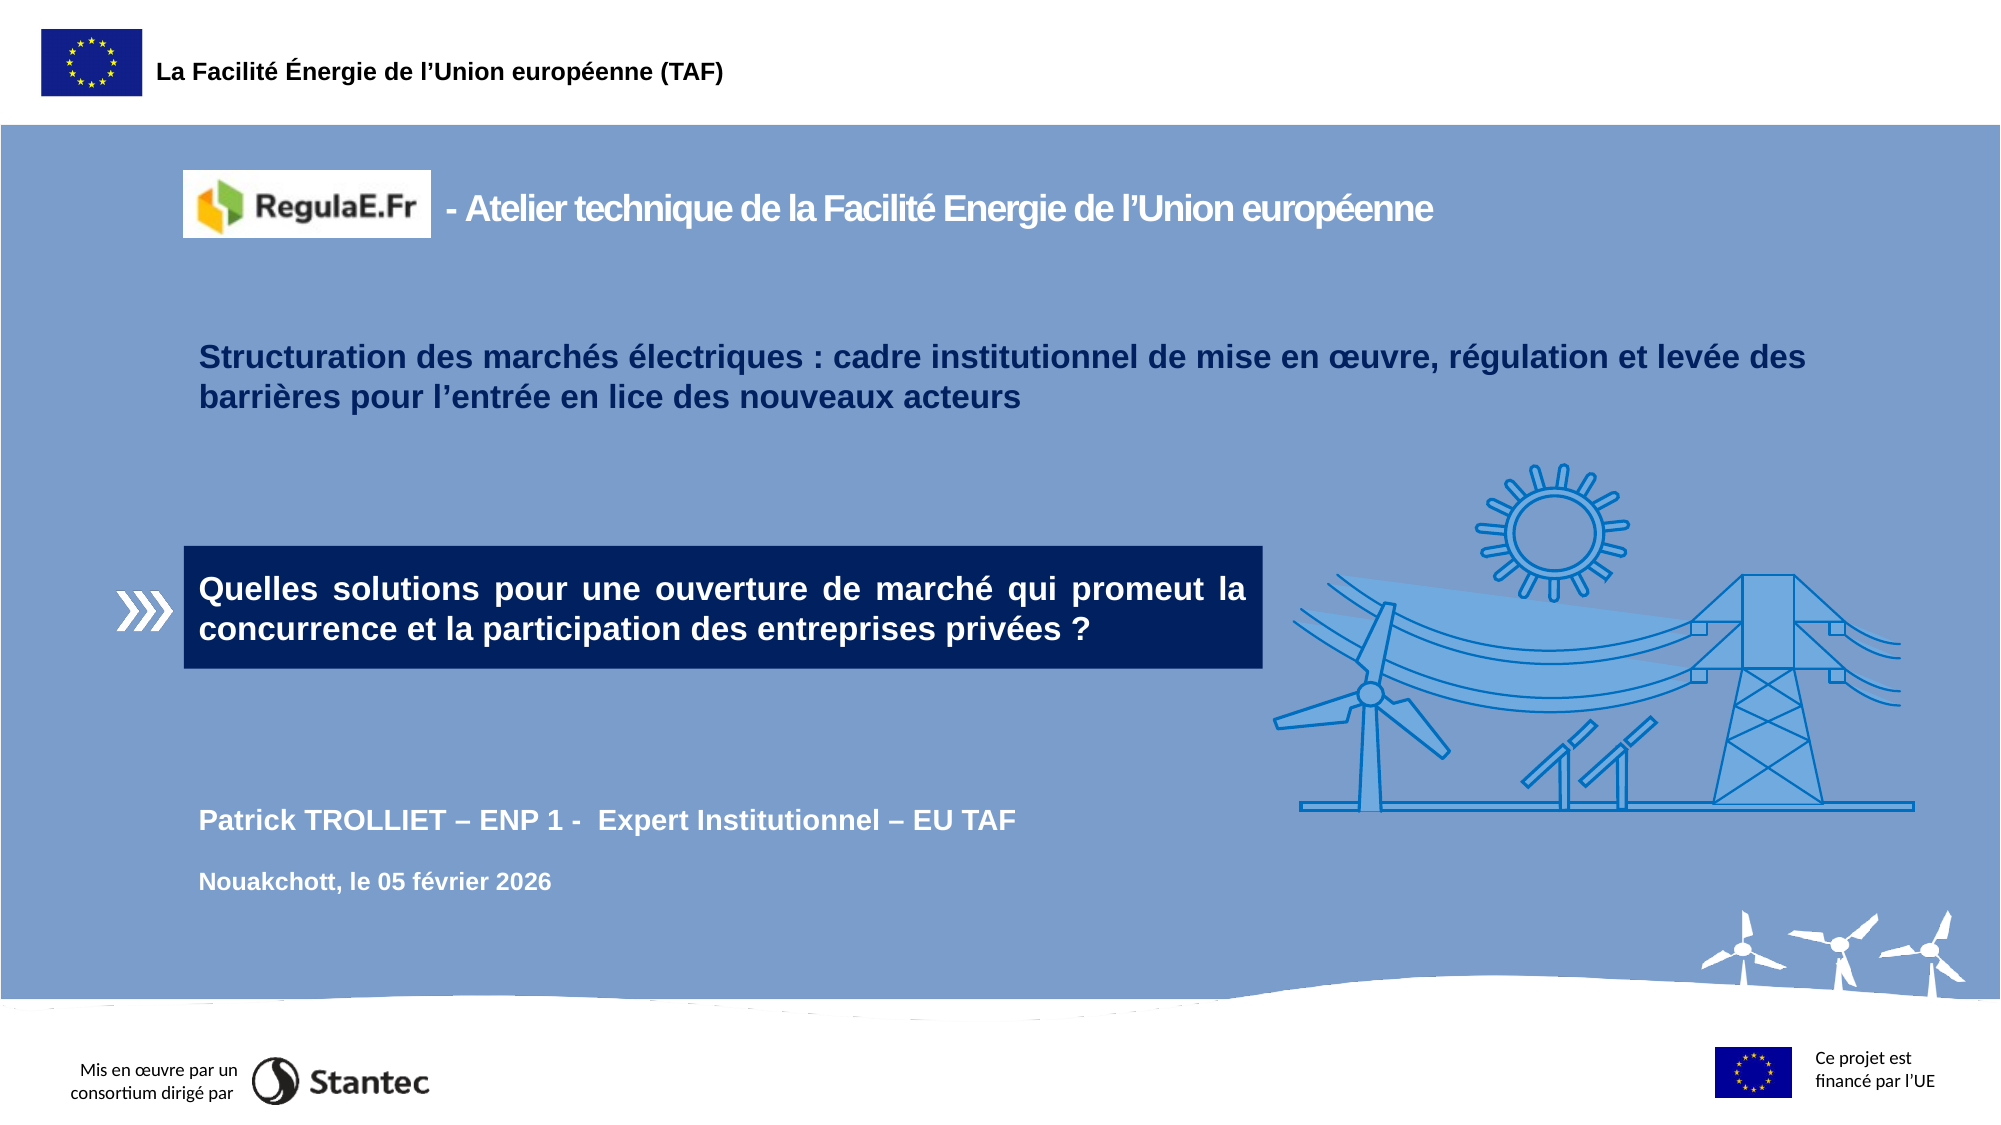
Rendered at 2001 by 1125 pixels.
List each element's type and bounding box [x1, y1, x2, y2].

text_box [30, 1050, 439, 1112]
picture [0, 124, 2000, 1046]
text_box [1274, 464, 1914, 812]
text_box [1714, 1046, 1973, 1100]
picture [39, 27, 144, 98]
